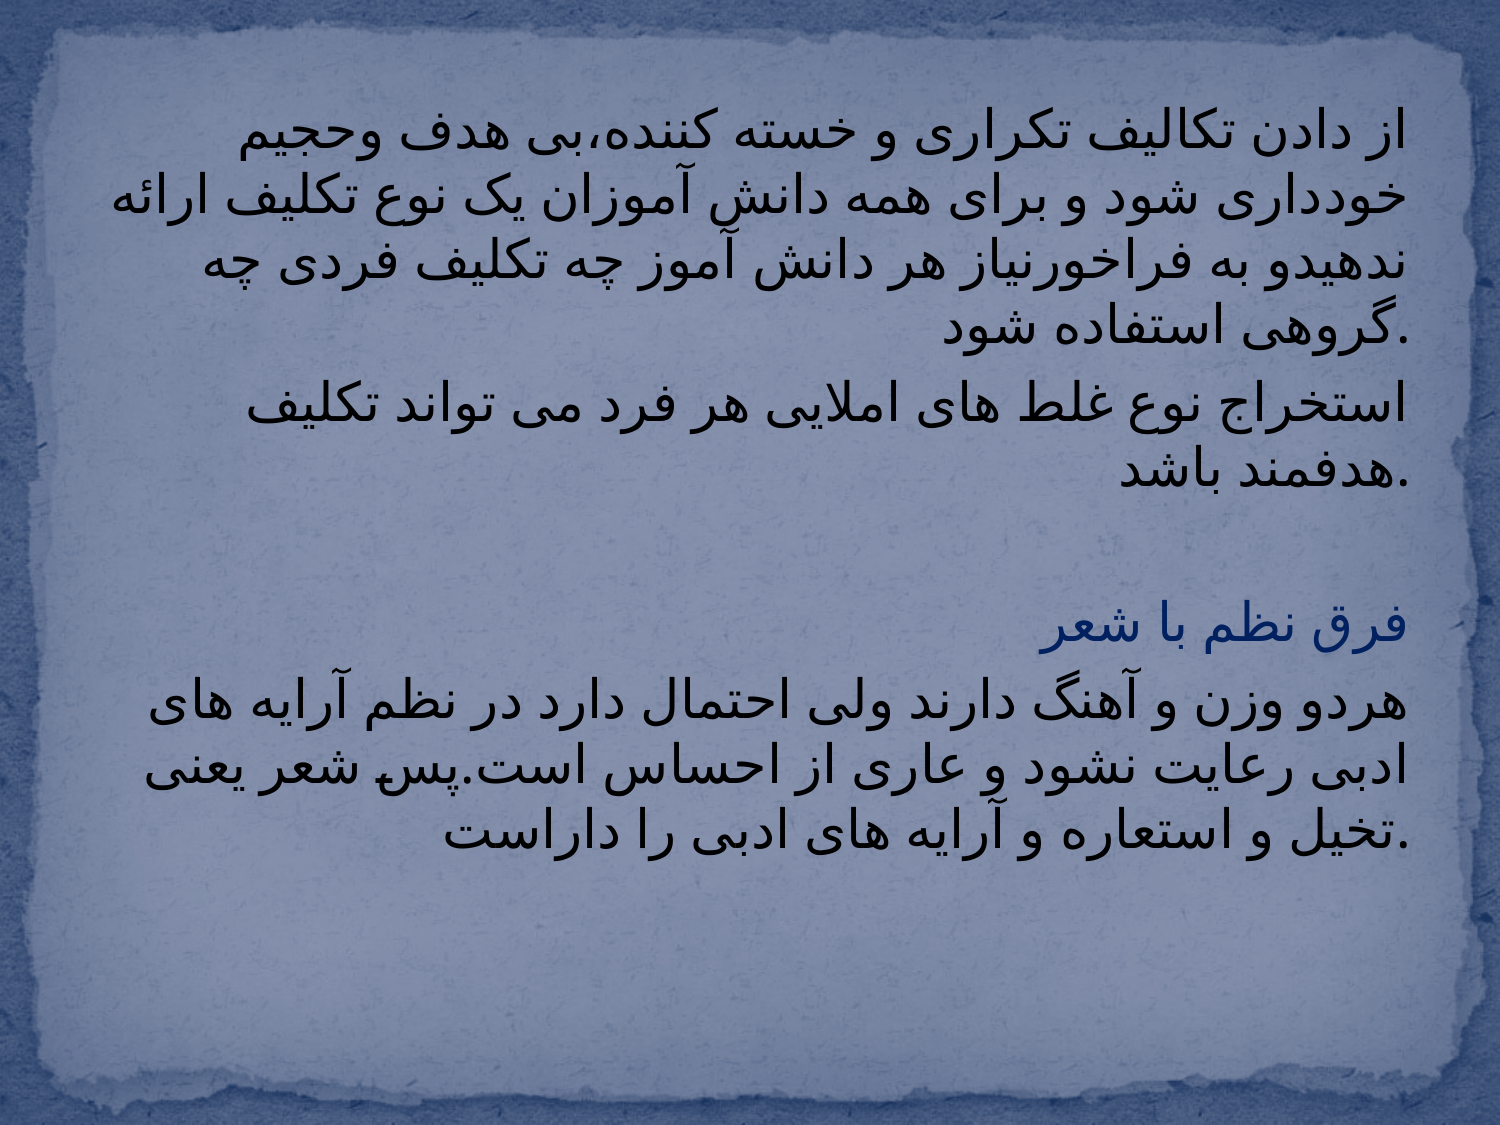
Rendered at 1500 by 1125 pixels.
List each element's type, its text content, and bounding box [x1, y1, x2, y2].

list از دادن تکالیف تکراری و خسته کننده،بی هدف وحجیم خودداری شود و برای همه دانش آموزان یک نوع تکلیف ارائه ندهیدو به فراخورنیاز هر دانش آموز چه تکلیف فردی چه گروهی استفاده شود. استخراج نوع غلط های املایی هر فرد می تواند تکلیف هدفمند باشد. فرق نظم با شعر هردو وزن و آهنگ دارند ولی احتمال دارد در نظم آرایه های ادبی رعایت نشود و عاری از احساس است.پس شعر یعنی تخیل و استعاره و آرایه های ادبی را داراست. [75, 87, 1425, 1000]
